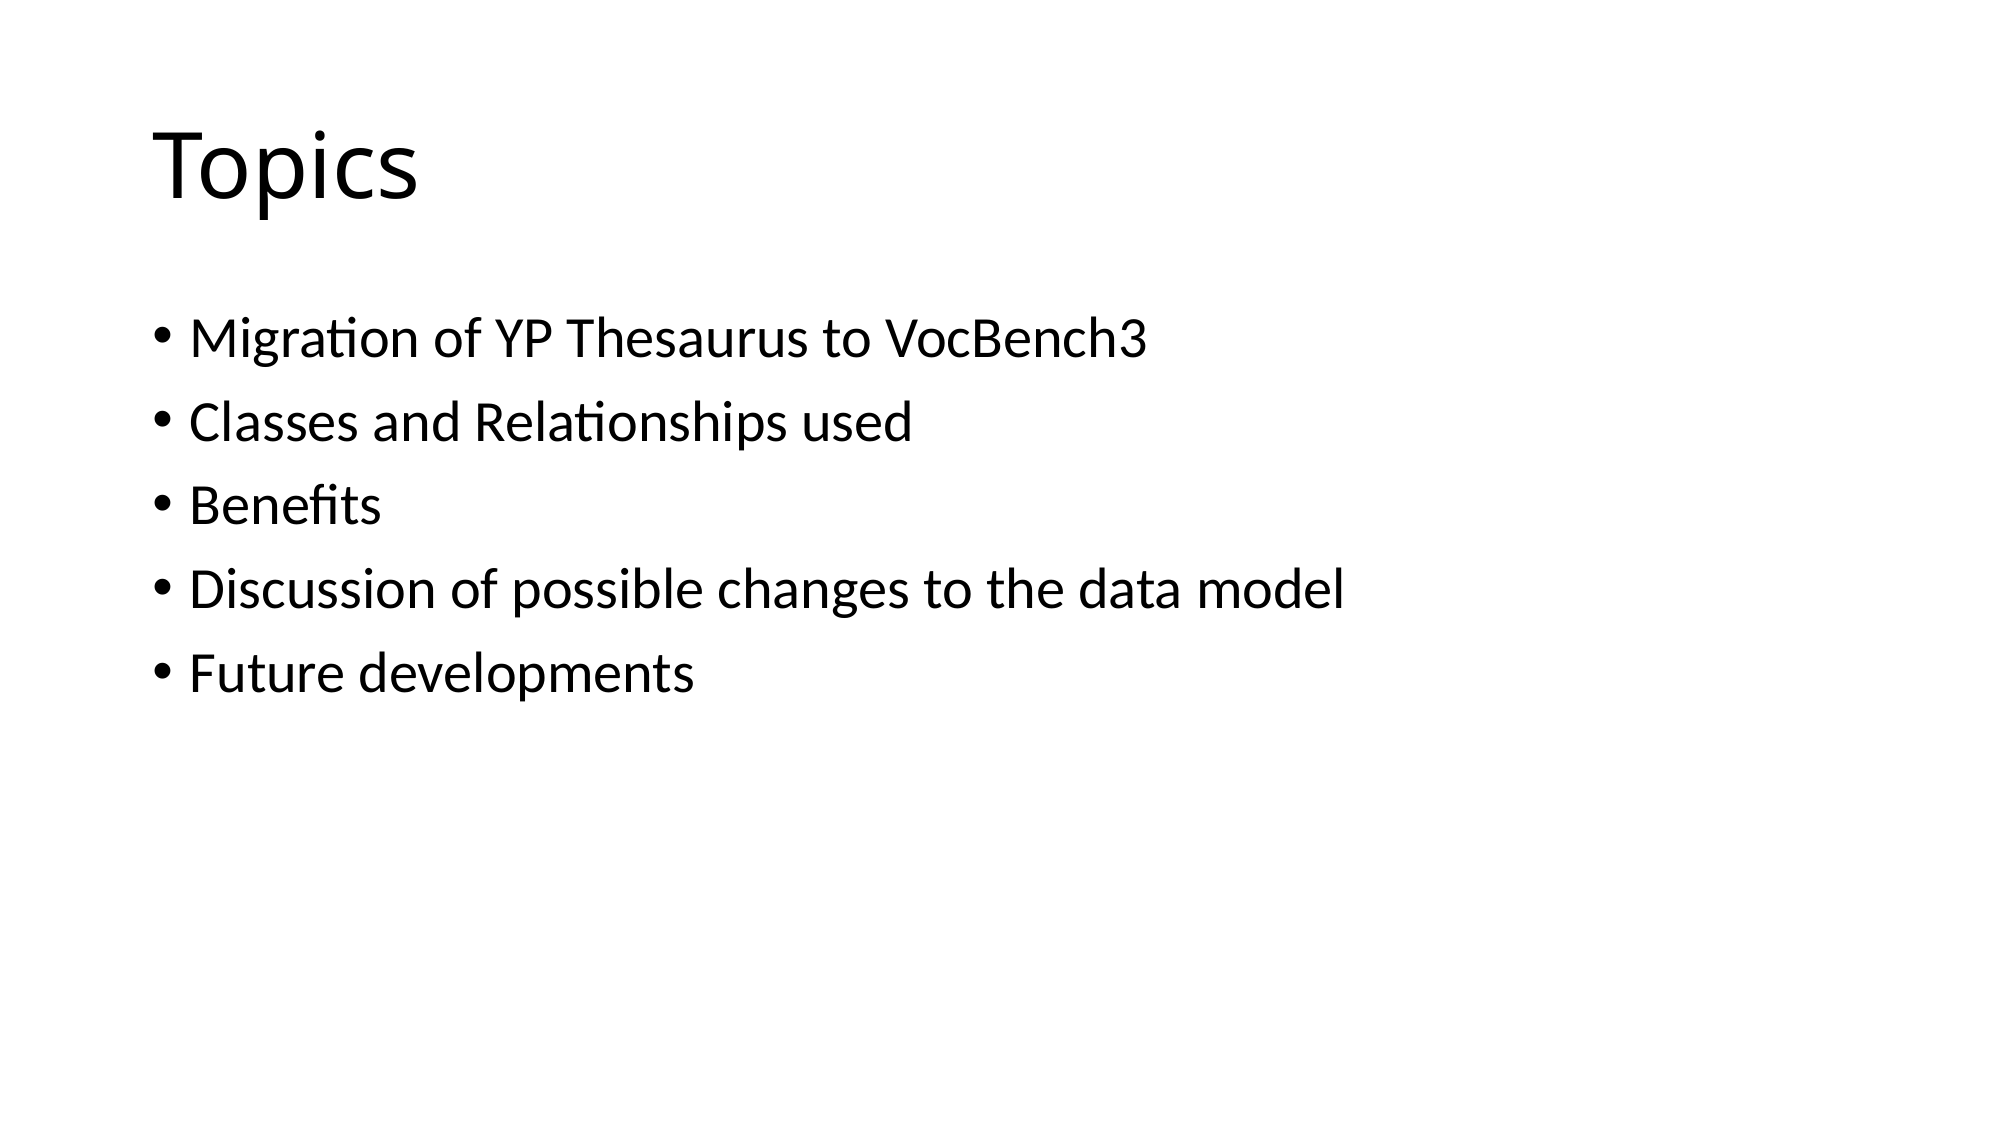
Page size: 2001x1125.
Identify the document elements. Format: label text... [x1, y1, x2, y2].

title Topics [137, 59, 1863, 278]
list Migration of YP Thesaurus to VocBench3 Classes and Relationships used Benefits Discussion of possible changes to the data model Future developments [137, 299, 1863, 1014]
